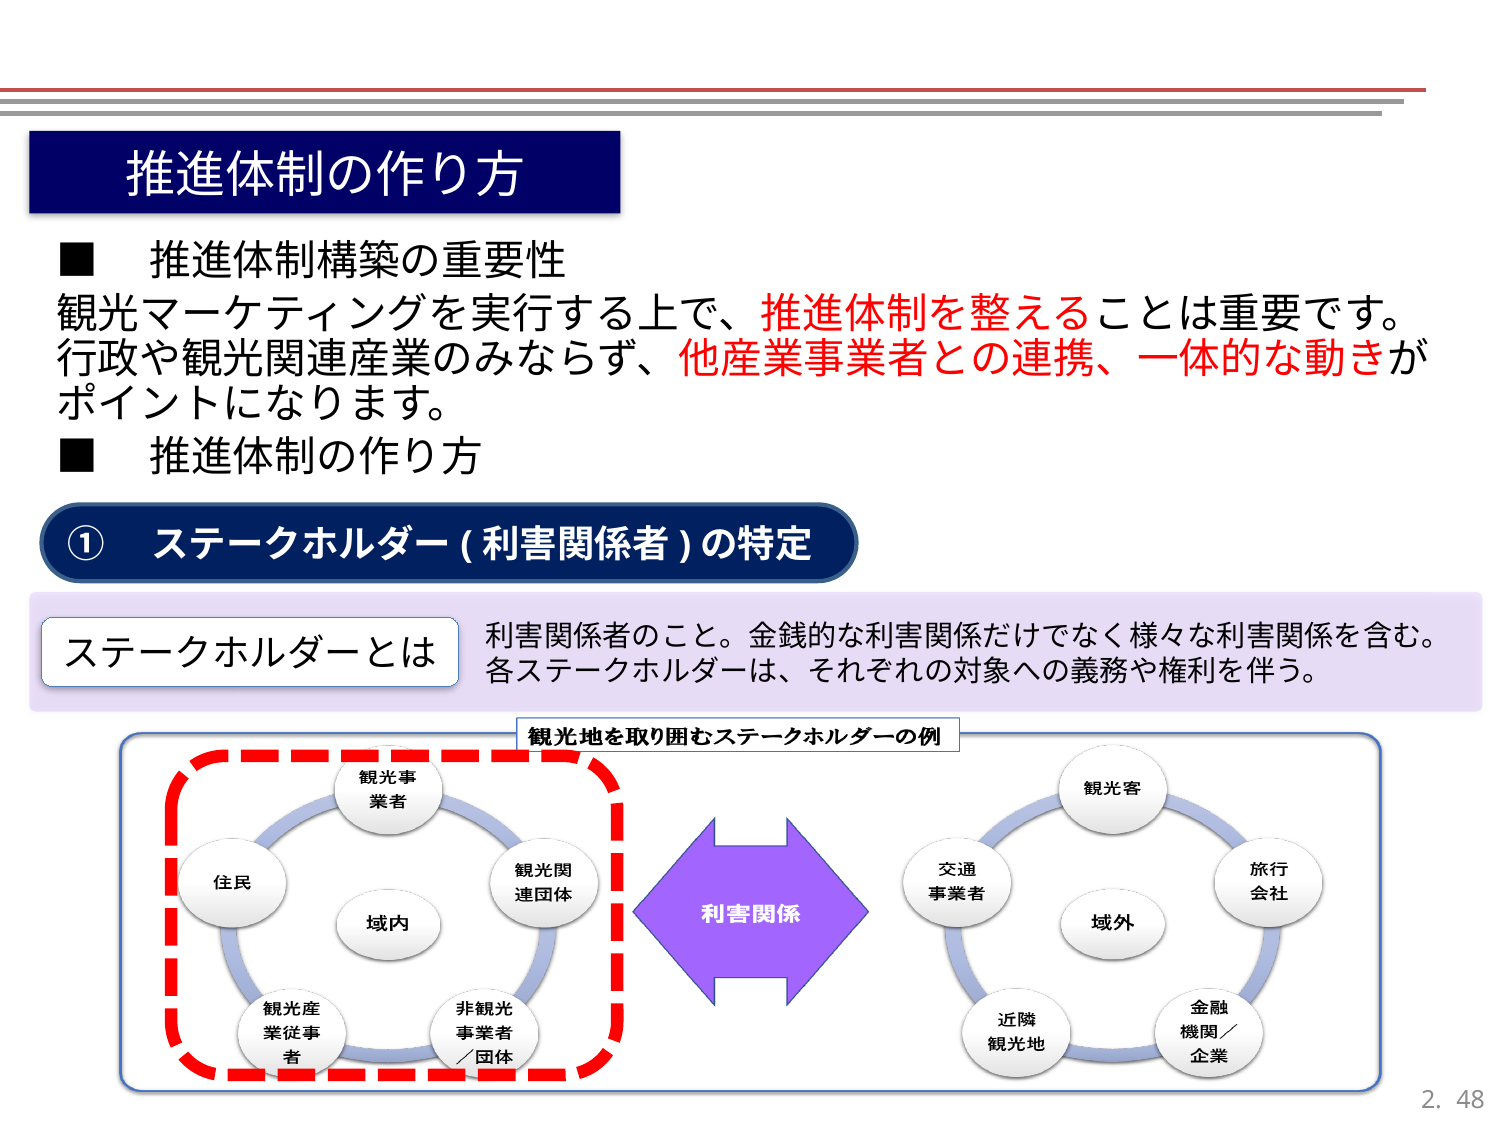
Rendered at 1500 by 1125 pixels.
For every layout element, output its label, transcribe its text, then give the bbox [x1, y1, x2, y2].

text_box 推進体制の作り方 [29, 130, 621, 214]
text_box [29, 591, 1483, 712]
slide_number 47 [1381, 1065, 1500, 1125]
text_box ステークホルダーとは [41, 617, 459, 687]
picture [111, 715, 1389, 1099]
text_box 利害関係者のこと。金銭的な利害関係だけでなく様々な利害関係を含む。 各ステークホルダーは、それぞれの対象への義務や権利を伴う。 [470, 610, 1471, 695]
text_box ① ステークホルダー(利害関係者)の特定 [39, 502, 859, 584]
text_box ■ 推進体制構築の重要性 観光マーケティングを実行する上で、推進体制を整えることは重要です。行政や観光関連産業のみならず、他産業事業者との連携、一体的な動きがポイントになります。 ■ 推進体制の作り方 [39, 230, 1461, 505]
